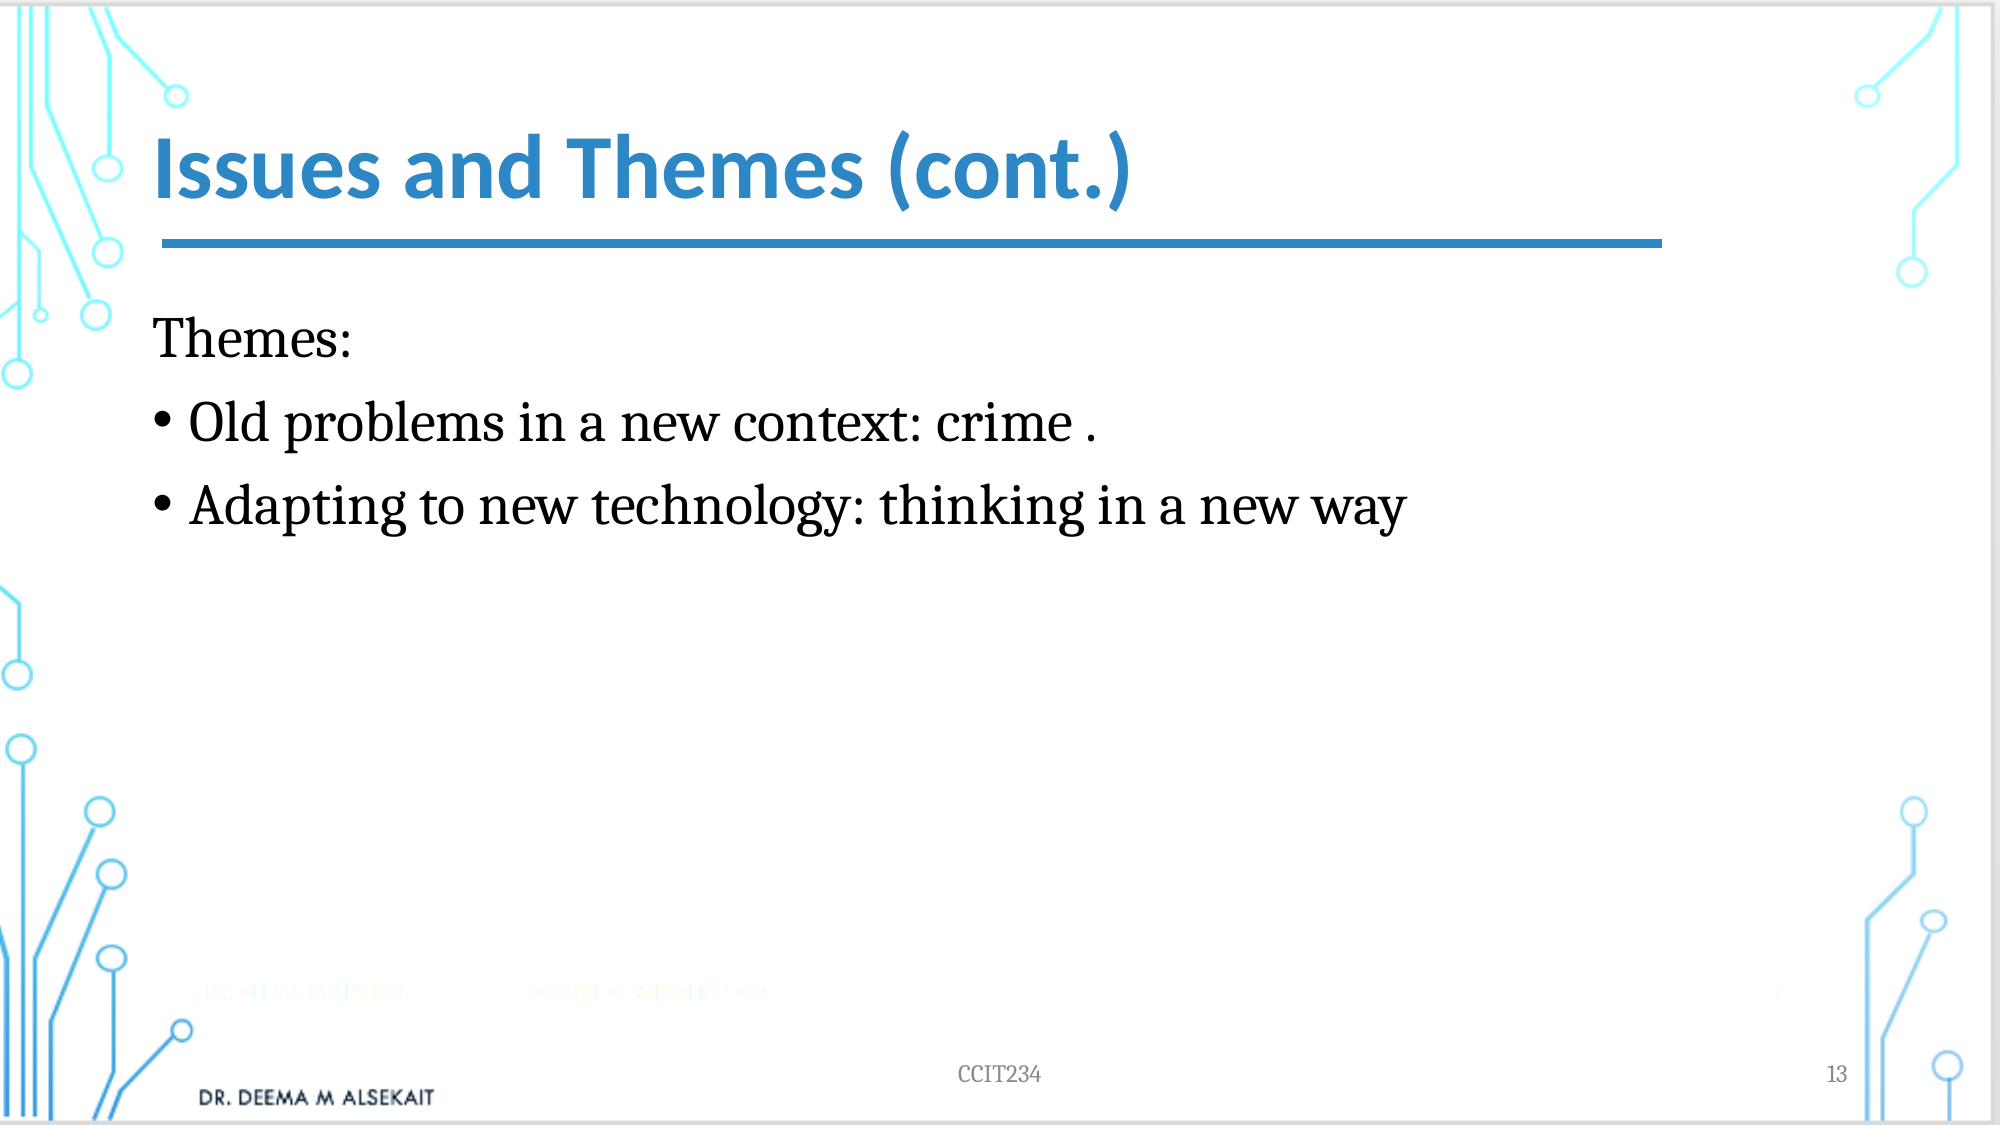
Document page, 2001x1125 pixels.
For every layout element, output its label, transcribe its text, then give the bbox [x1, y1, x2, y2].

footer CCIT234 [662, 1042, 1338, 1103]
title Issues and Themes (cont.) [137, 59, 1863, 278]
slide_number 13 [1412, 1042, 1863, 1103]
list Themes: Old problems in a new context: crime . Adapting to new technology: thinking in a new way [137, 299, 1863, 1014]
picture [0, 0, 2001, 1125]
